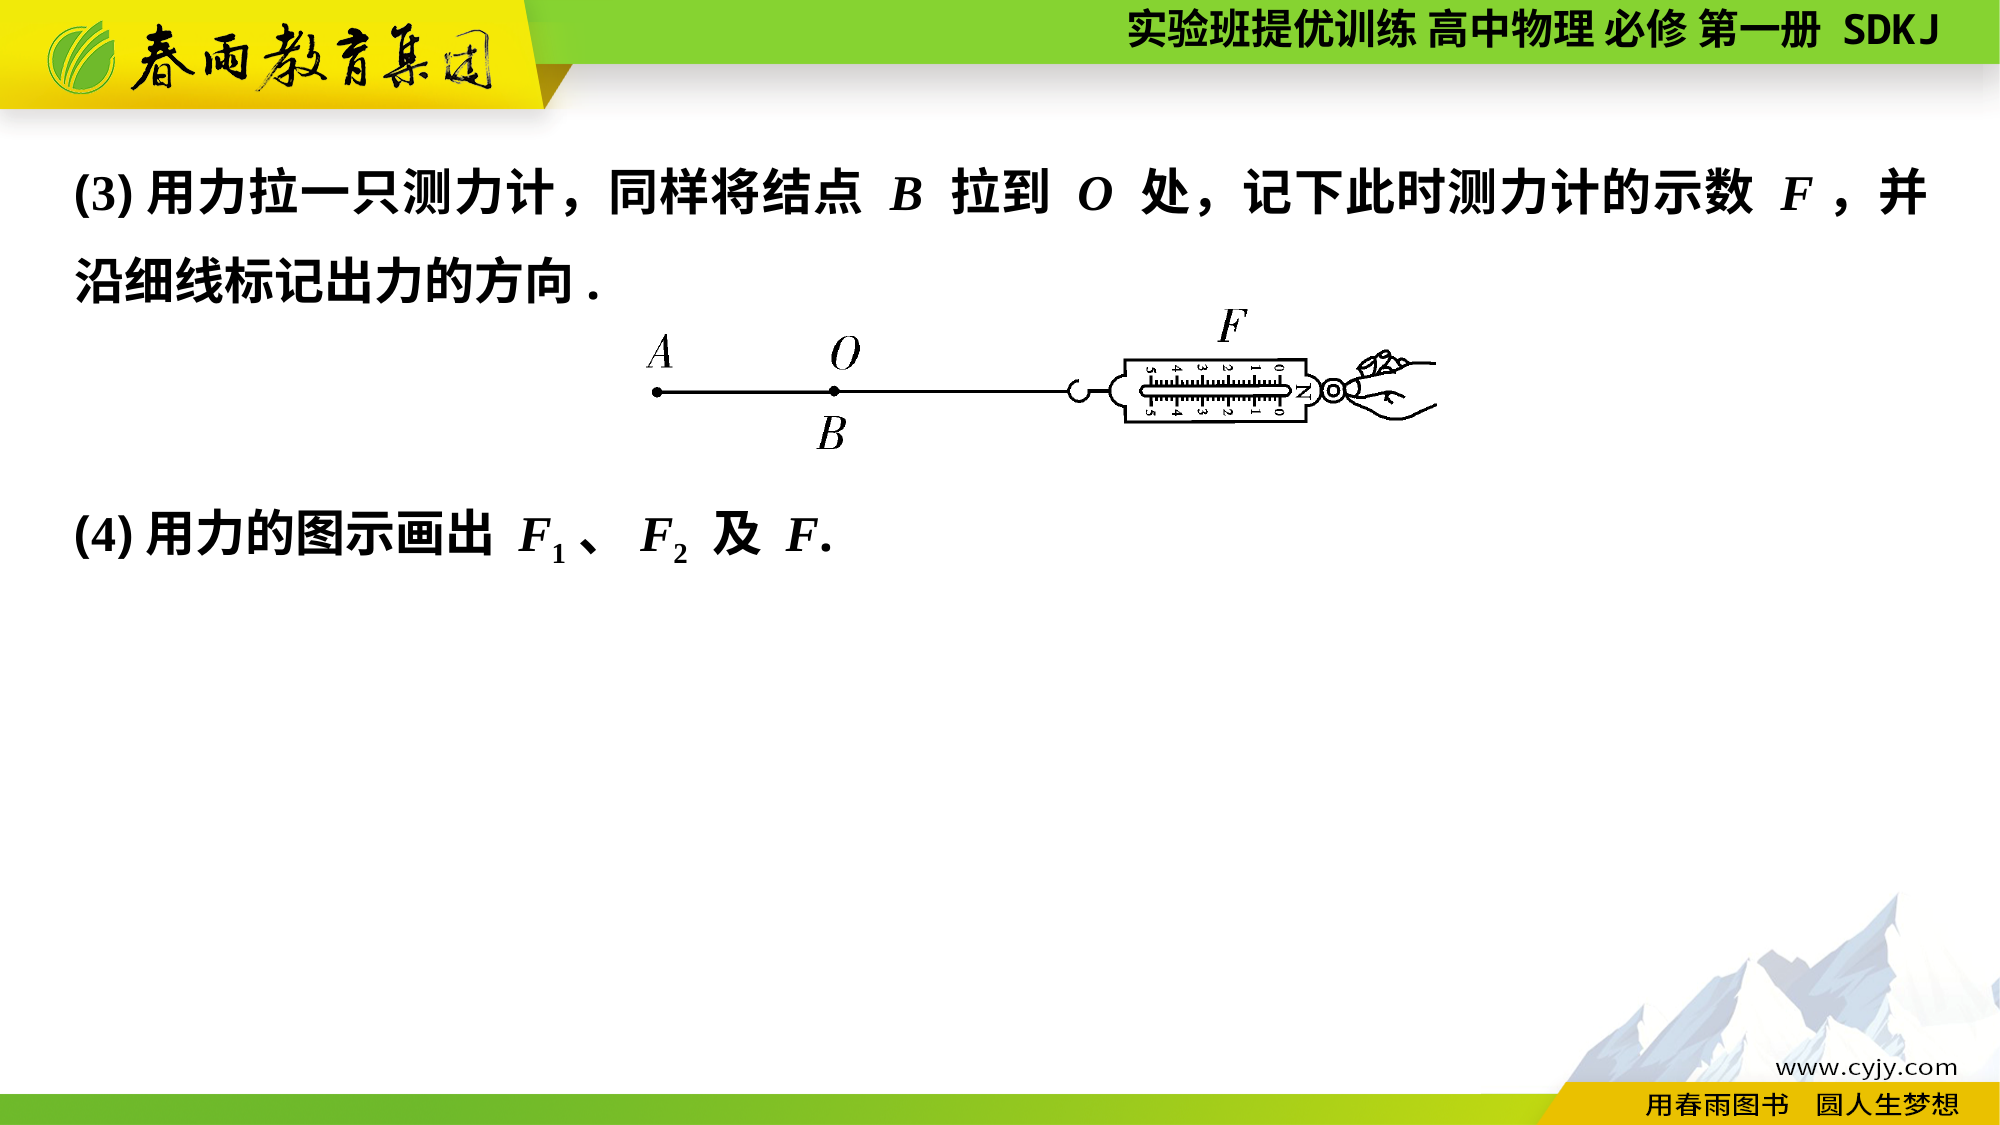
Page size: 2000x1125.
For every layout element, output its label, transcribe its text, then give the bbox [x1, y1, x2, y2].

picture [0, 0, 2000, 1125]
list (3)用力拉一只测力计，同样将结点 B 拉到 O 处，记下此时测力计的示数 F，并沿细线标记出力的方向. (4)用力的图示画出 F1、F2 及 F. [59, 122, 1944, 570]
